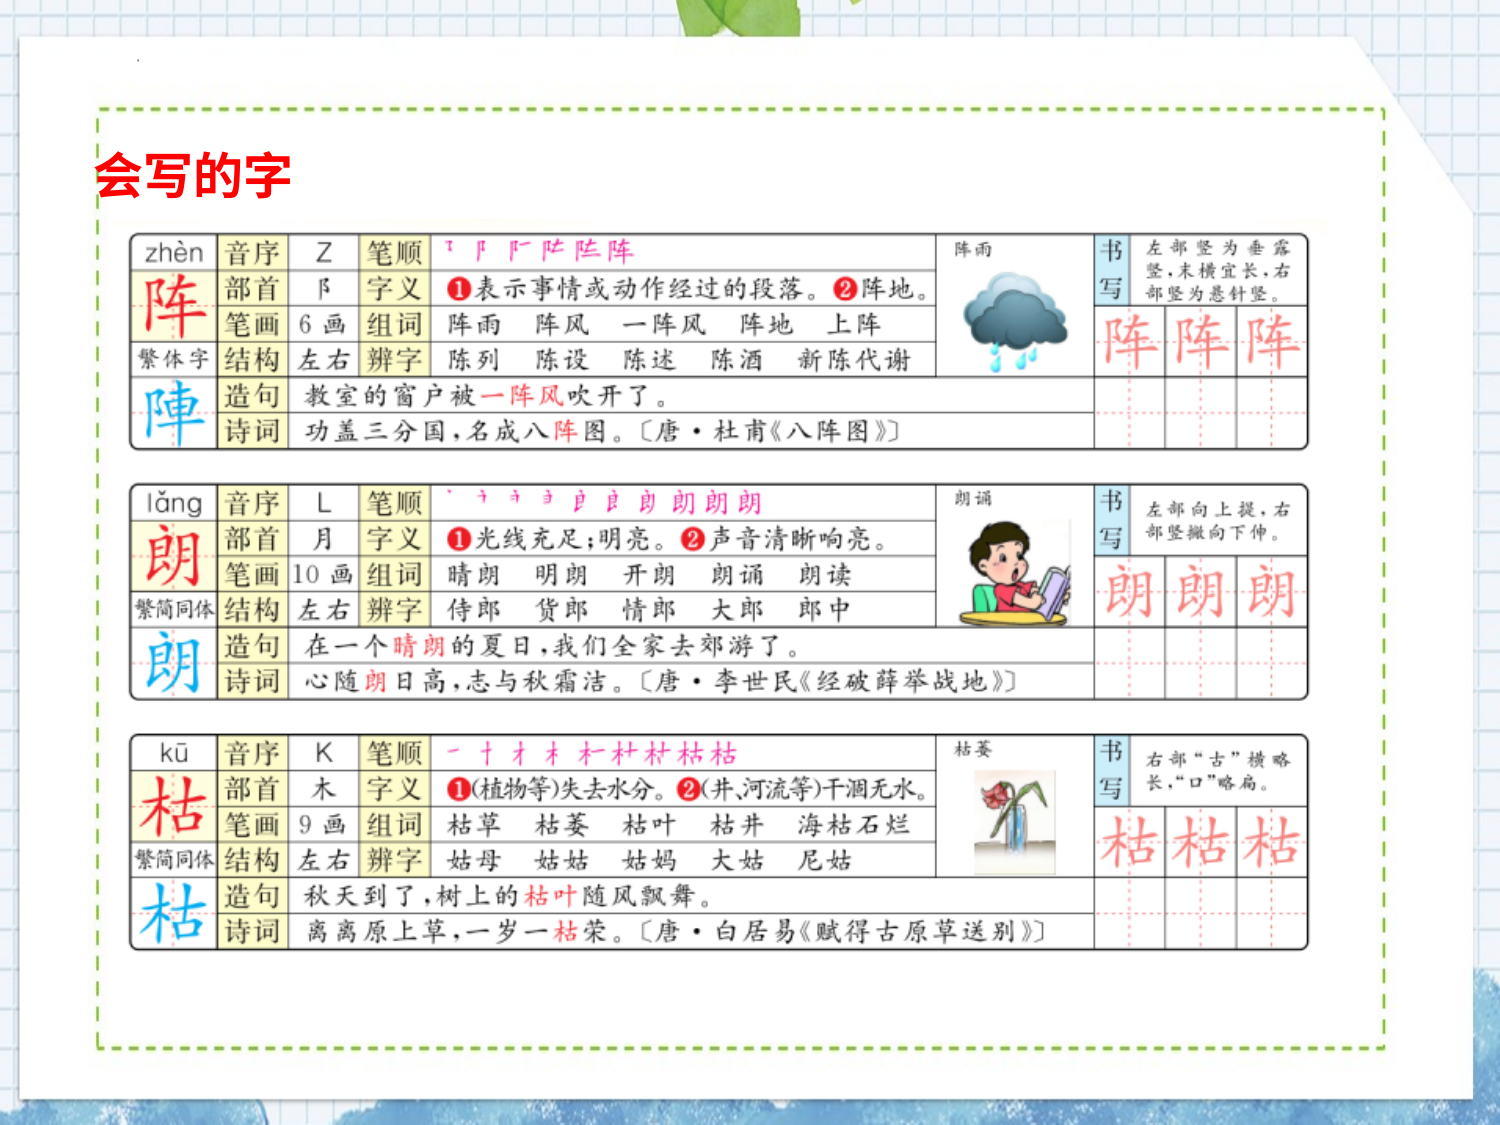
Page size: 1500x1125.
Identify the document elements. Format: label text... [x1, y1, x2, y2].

picture [0, 0, 1500, 1125]
text_box 会写的字 [78, 137, 309, 212]
